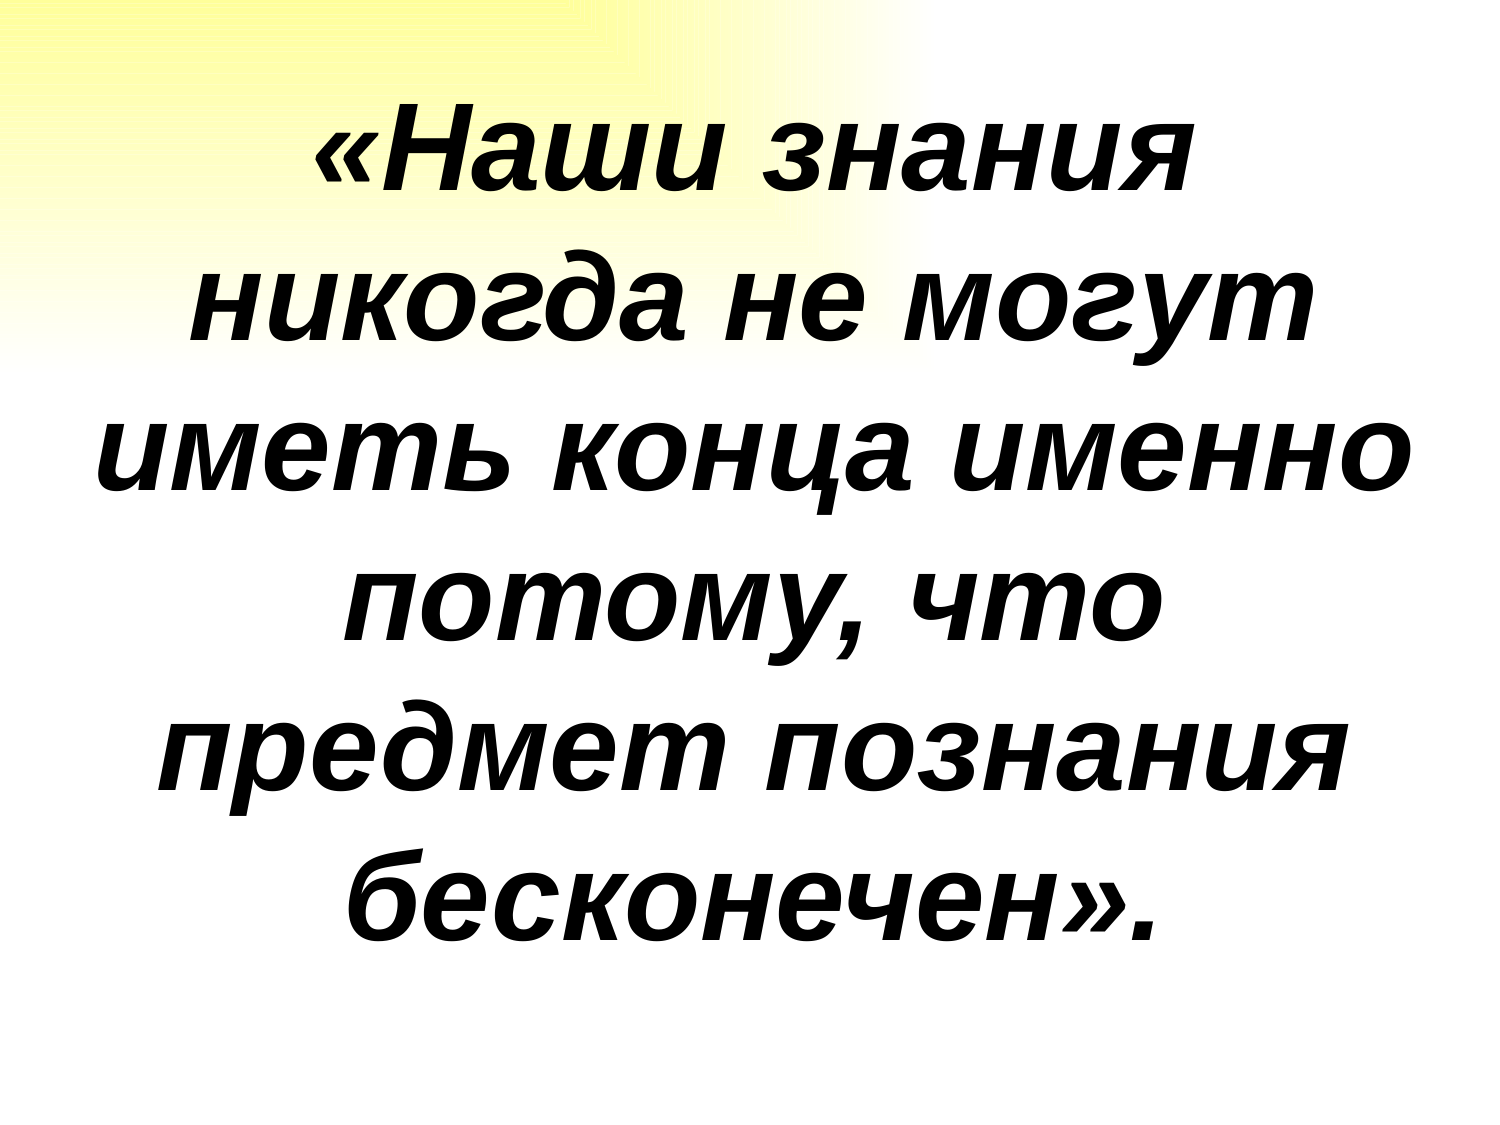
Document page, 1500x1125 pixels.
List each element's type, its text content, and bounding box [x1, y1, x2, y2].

text_box «Наши знания никогда не могут иметь конца именно потому, что предмет познания бесконечен». [61, 57, 1447, 1123]
